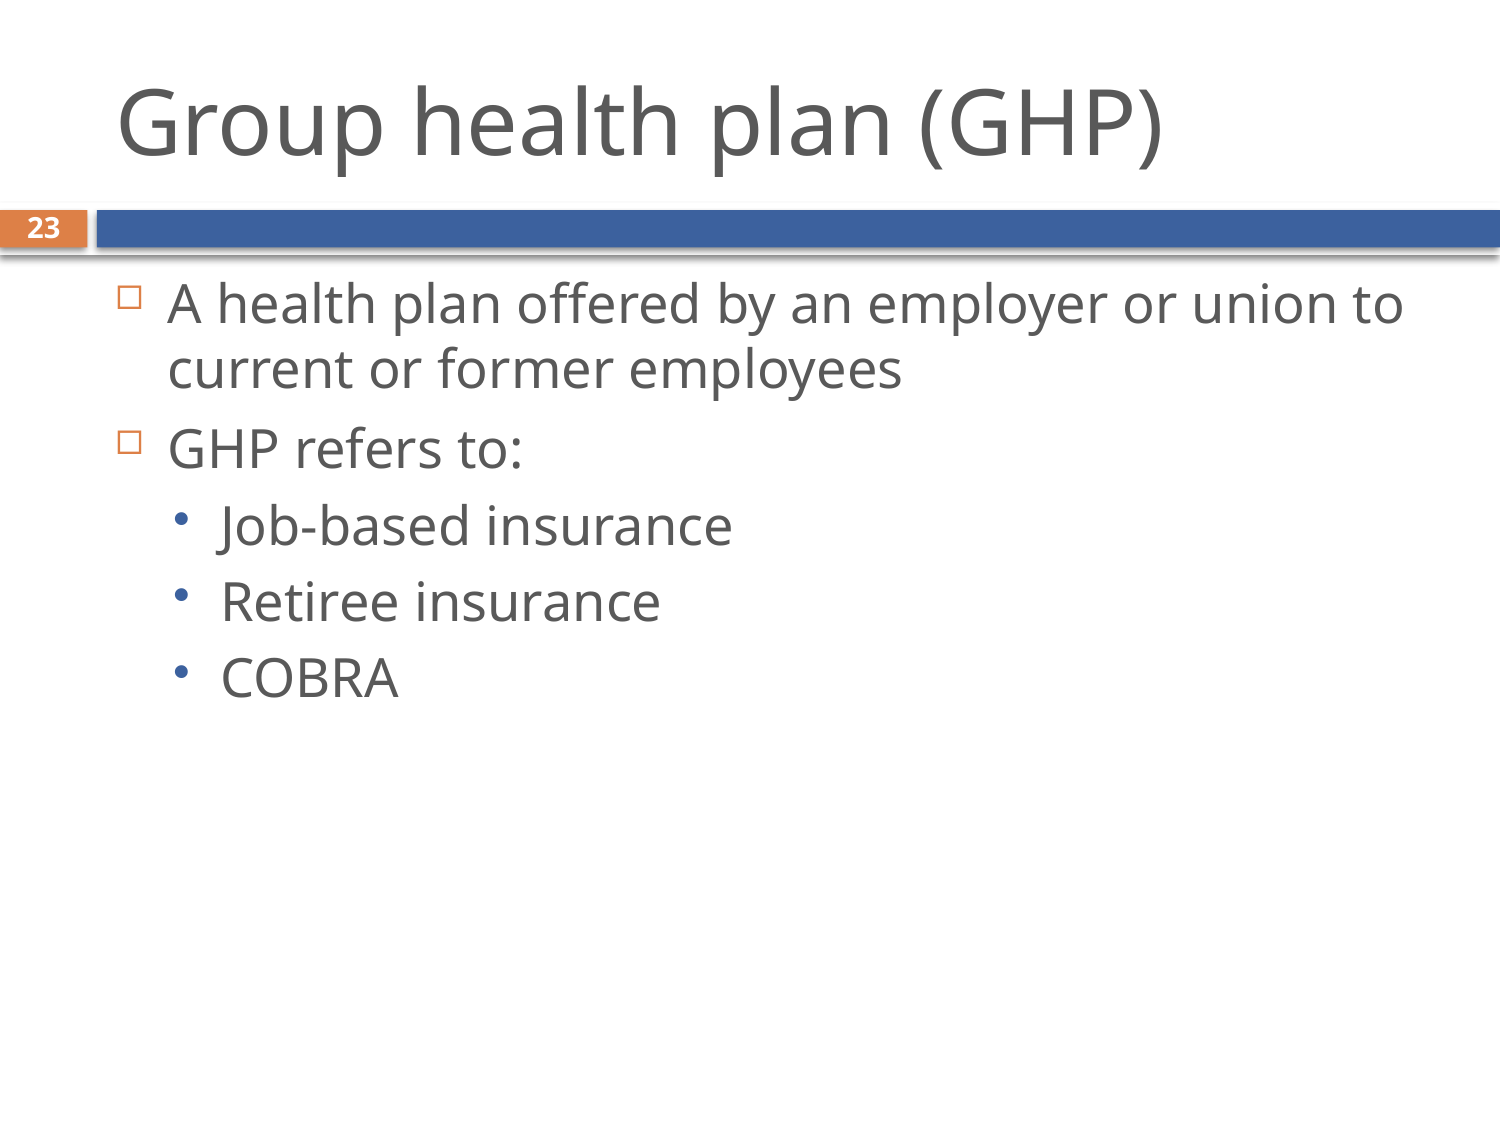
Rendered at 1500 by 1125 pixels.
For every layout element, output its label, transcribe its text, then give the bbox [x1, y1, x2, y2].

list A health plan offered by an employer or union to current or former employees GHP refers to: Job-based insurance Retiree insurance COBRA [100, 262, 1438, 1000]
title Group health plan (GHP) [100, 37, 1438, 200]
slide_number 23 [0, 208, 88, 249]
